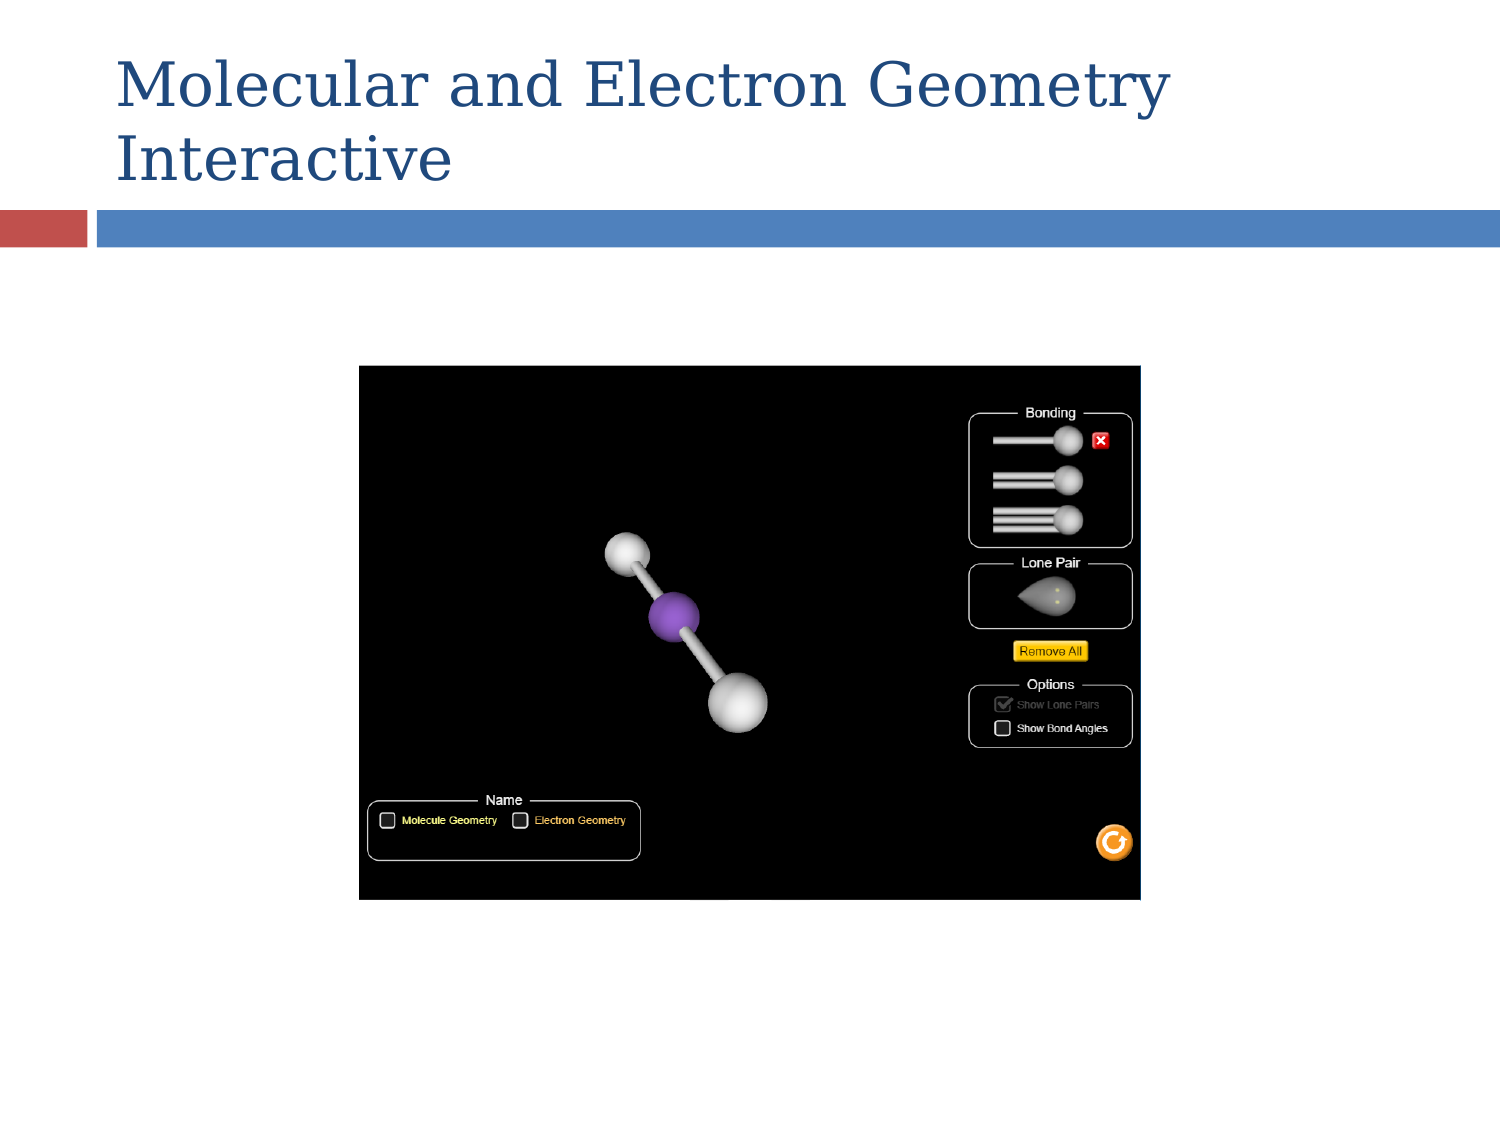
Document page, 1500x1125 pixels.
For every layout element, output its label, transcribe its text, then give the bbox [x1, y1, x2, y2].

title Molecular and Electron Geometry Interactive [100, 37, 1438, 200]
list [359, 365, 1141, 901]
